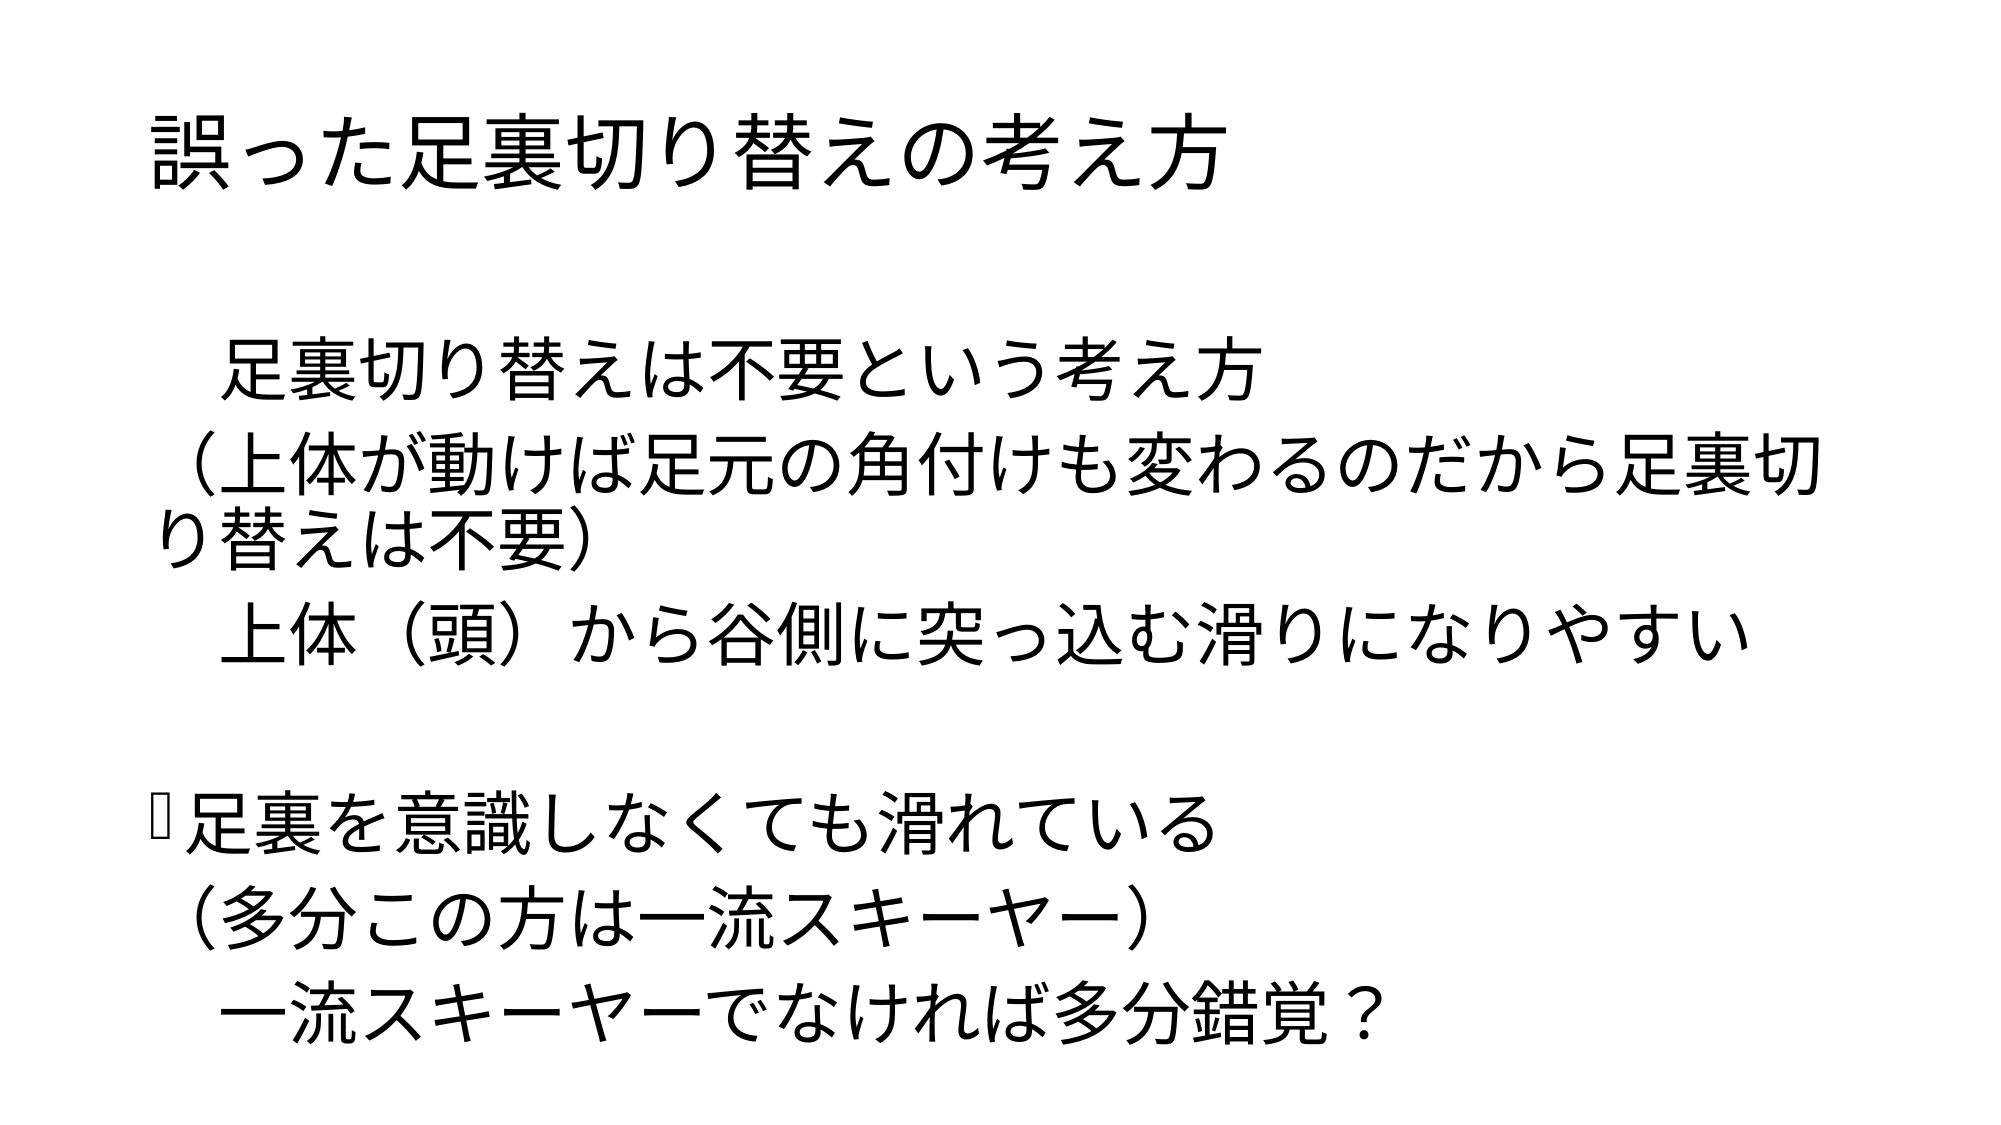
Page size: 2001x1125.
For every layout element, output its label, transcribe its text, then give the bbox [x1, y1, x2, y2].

title 誤った足裏切り替えの考え方 [134, 45, 1937, 267]
list 足裏切り替えは不要という考え方 （上体が動けば足元の角付けも変わるのだから足裏切り替えは不要） 上体（頭）から谷側に突っ込む滑りになりやすい 足裏を意識しなくても滑れている （多分この方は一流スキーヤー） 一流スキーヤーでなければ多分錯覚？ [134, 328, 1891, 1062]
